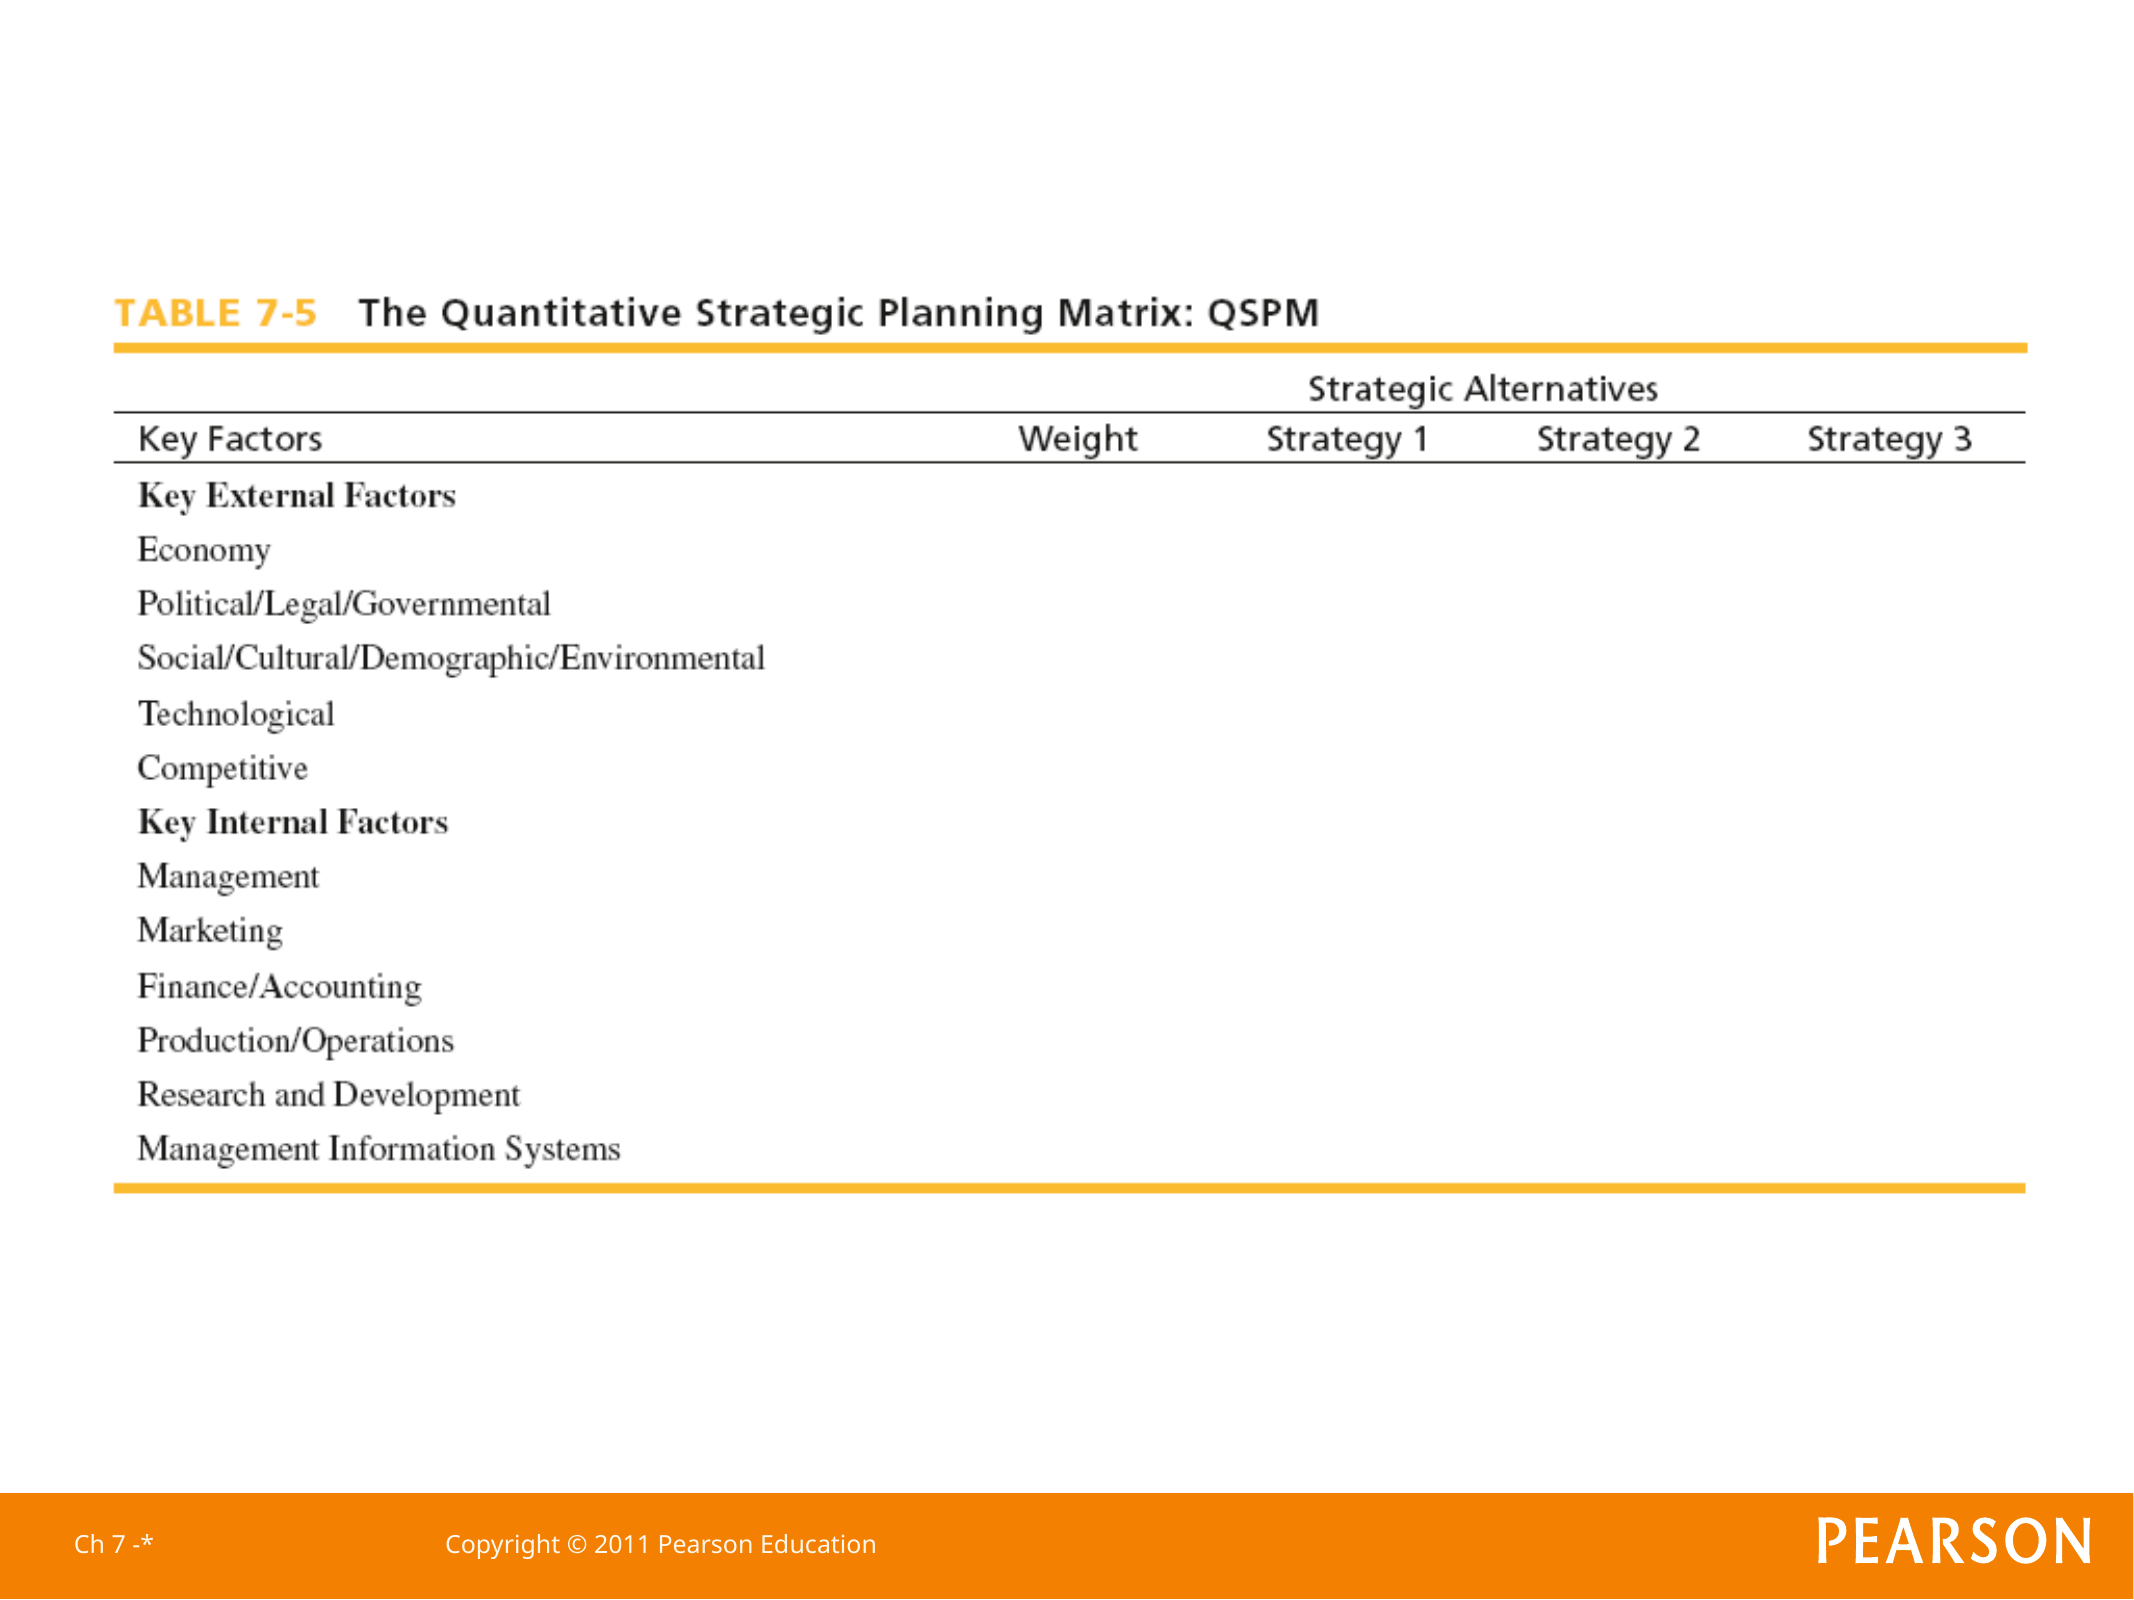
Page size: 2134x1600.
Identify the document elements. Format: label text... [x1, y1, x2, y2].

text_box Copyright © 2011 Pearson Education [332, 1522, 991, 1565]
text_box [106, 285, 2051, 1221]
text_box Ch 7 -* [67, 1522, 235, 1565]
